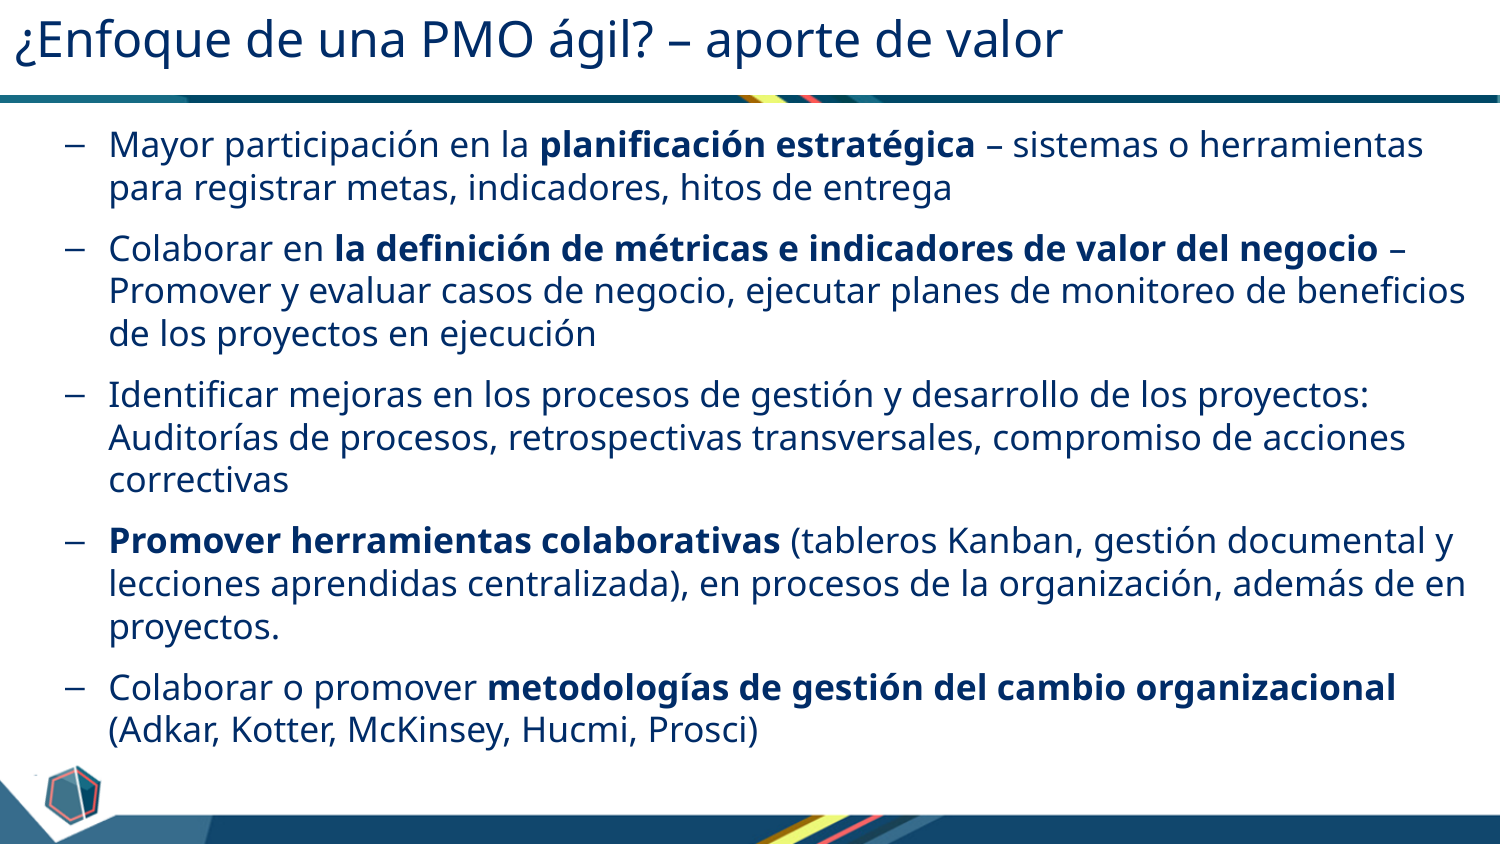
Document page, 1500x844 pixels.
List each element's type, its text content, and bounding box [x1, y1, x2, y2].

picture [0, 694, 1500, 844]
title ¿Enfoque de una PMO ágil? – aporte de valor [0, 0, 1447, 77]
picture [0, 0, 1500, 563]
text_box Mayor participación en la planificación estratégica – sistemas o herramientas para registrar metas, indicadores, hitos de entrega Colaborar en la definición de métricas e indicadores de valor del negocio – Promover y evaluar casos de negocio, ejecutar planes de monitoreo de beneficios de los proyectos en ejecución Identificar mejoras en los procesos de gestión y desarrollo de los proyectos: Auditorías de procesos, retrospectivas transversales, compromiso de acciones correctivas Promover herramientas colaborativas (tableros Kanban, gestión documental y lecciones aprendidas centralizada), en procesos de la organización, además de en proyectos. Colaborar o promover metodologías de gestión del cambio organizacional (Adkar, Kotter, McKinsey, Hucmi, Prosci) [50, 114, 1500, 753]
